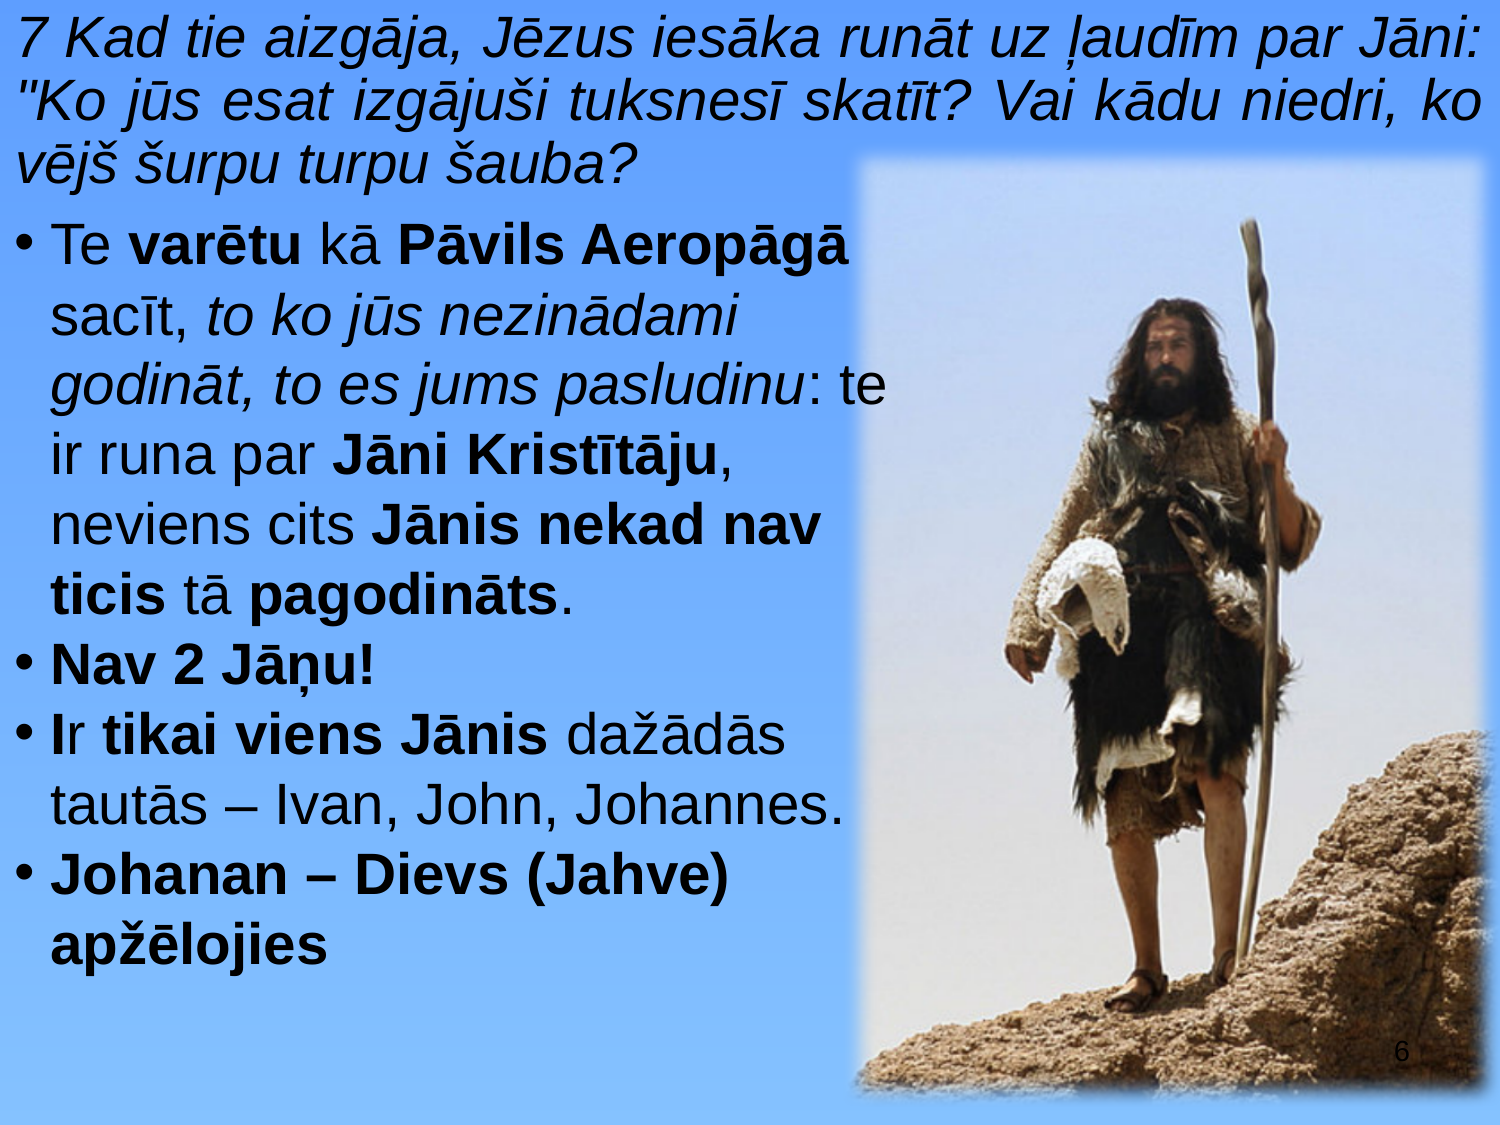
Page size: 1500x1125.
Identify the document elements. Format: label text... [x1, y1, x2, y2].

picture [843, 140, 1500, 1108]
list 7 Kad tie aizgāja, Jēzus iesāka runāt uz ļaudīm par Jāni: "Ko jūs esat izgājuši tuksnesī skatīt? Vai kādu niedri, ko vējš šurpu turpu šauba? [0, 0, 1500, 178]
text_box Te varētu kā Pāvils Aeropāgā sacīt, to ko jūs nezinādami godināt, to es jums pasludinu: te ir runa par Jāni Kristītāju, neviens cits Jānis nekad nav ticis tā pagodināts. Nav 2 Jāņu! Ir tikai viens Jānis dažādās tautās – Ivan, John, Johannes. Johanan – Dievs (Jahve) apžēlojies [0, 199, 838, 984]
